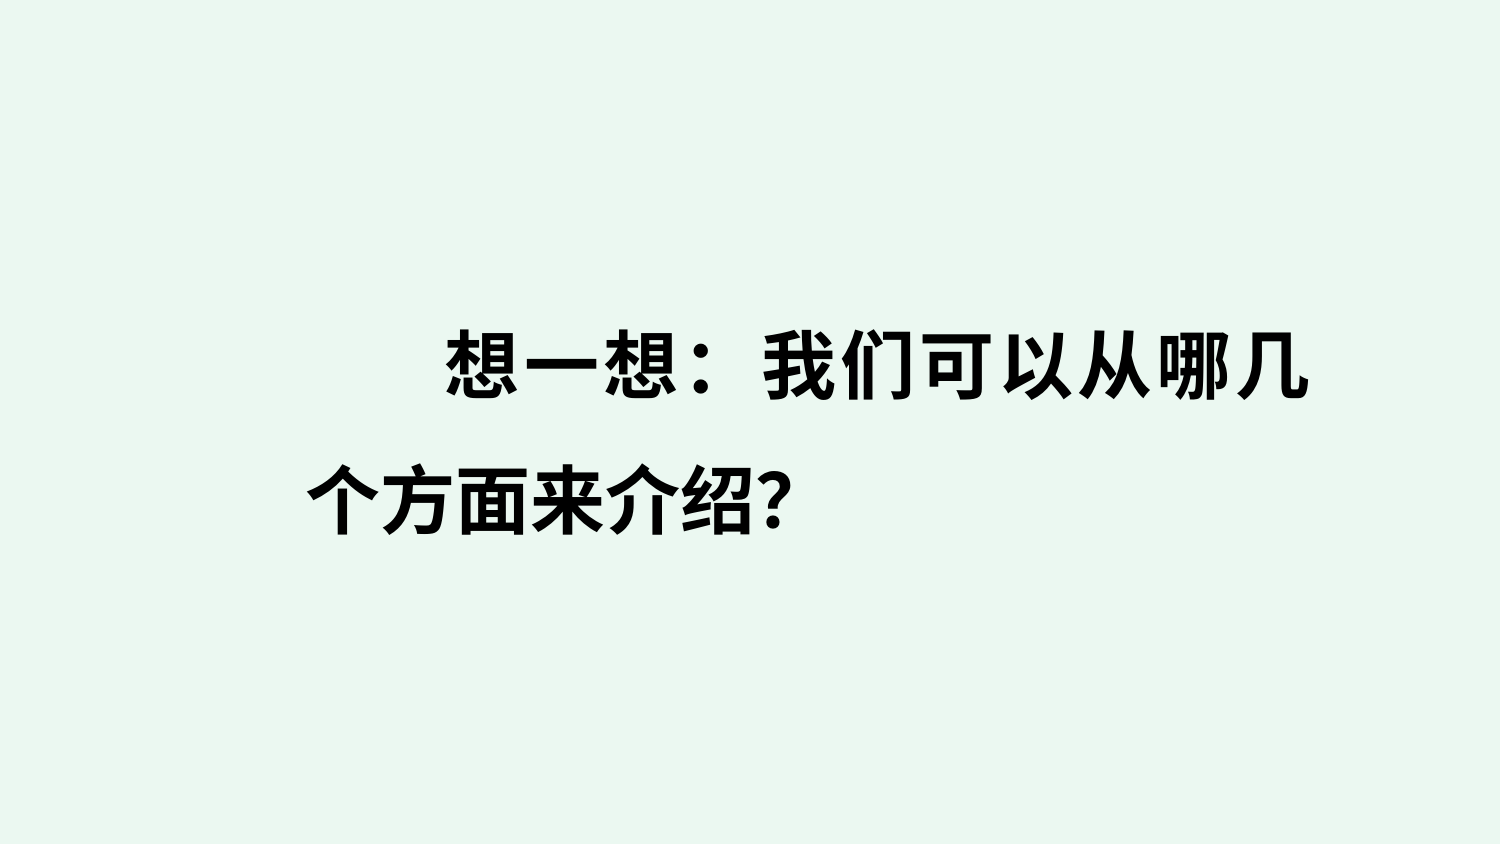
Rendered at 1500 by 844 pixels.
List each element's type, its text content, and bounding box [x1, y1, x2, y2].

text_box 想一想：我们可以从哪几个方面来介绍？ [292, 266, 1324, 551]
